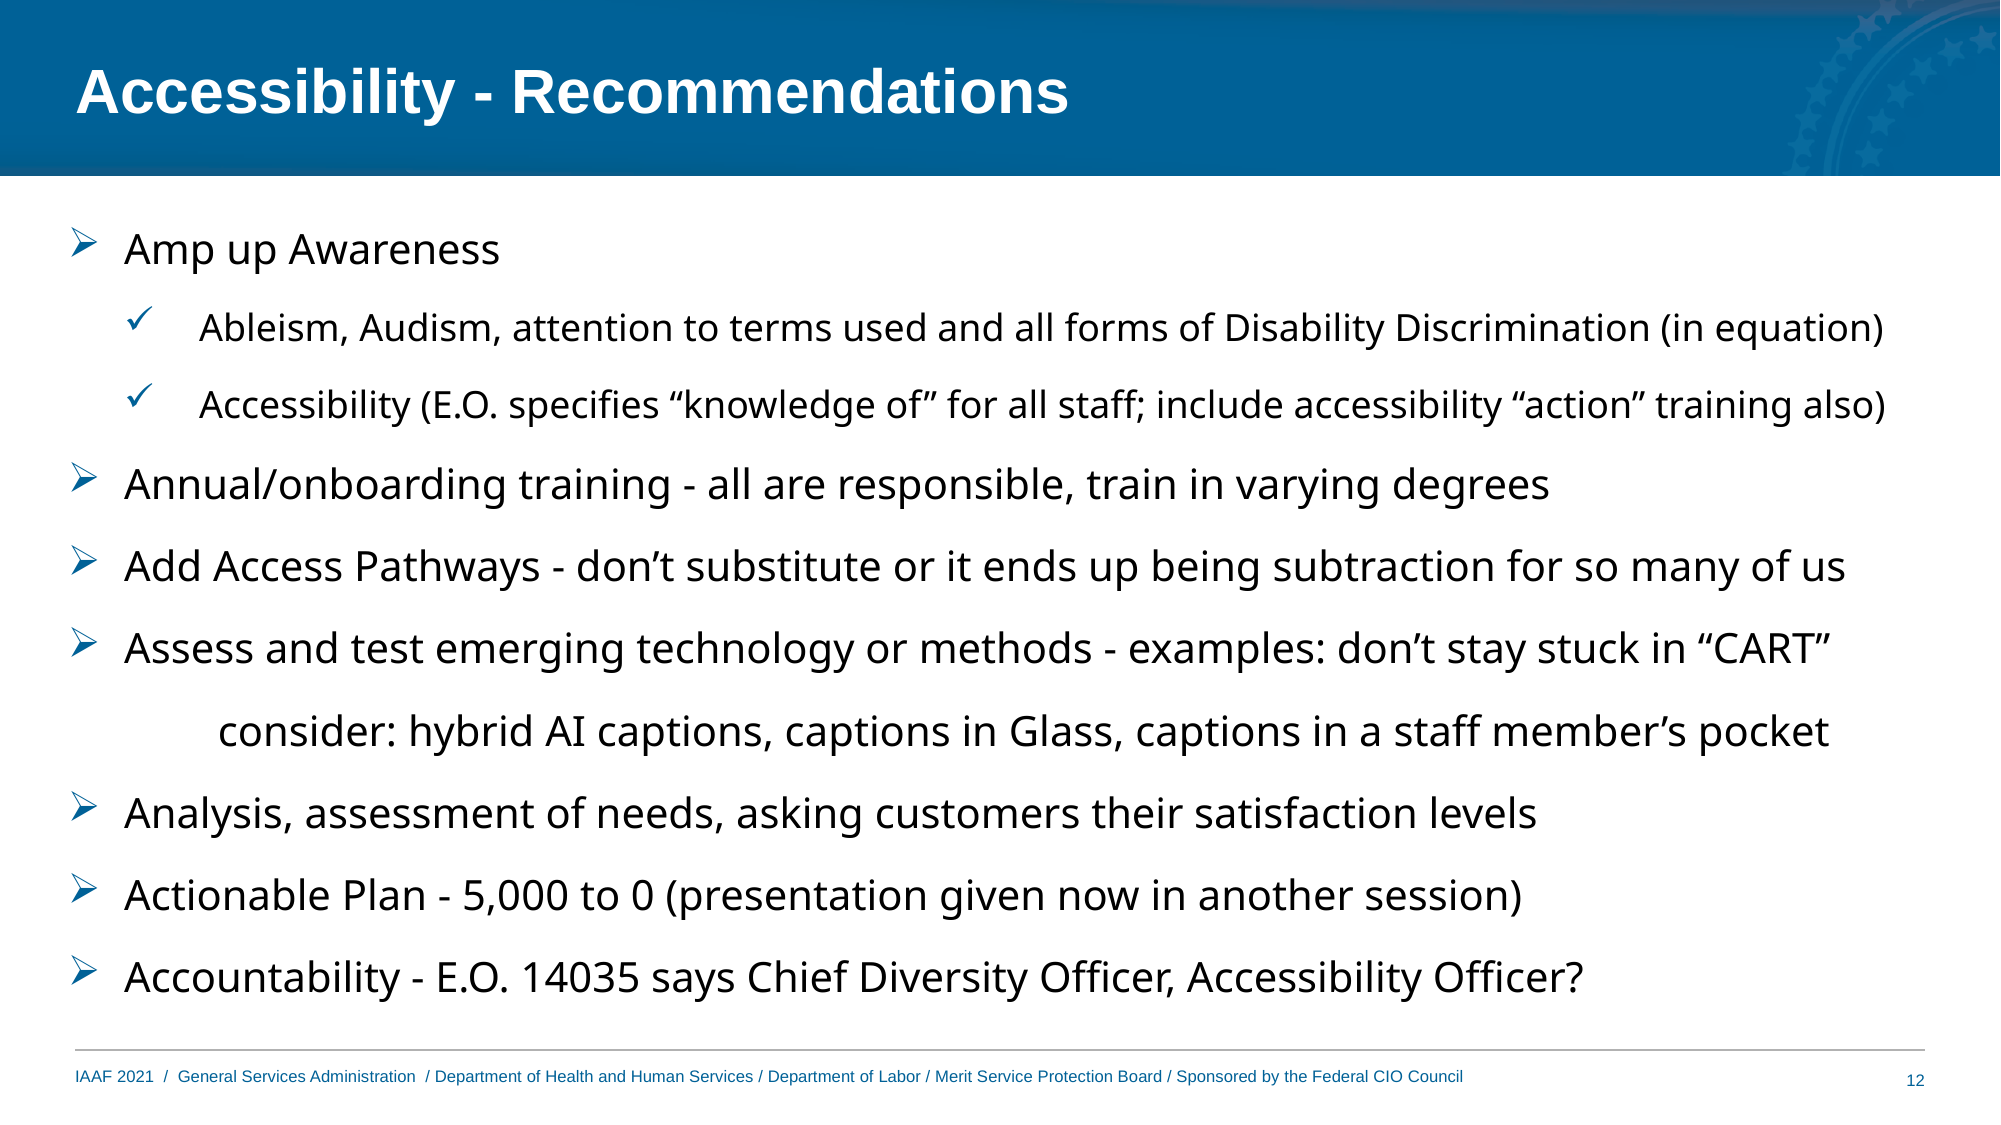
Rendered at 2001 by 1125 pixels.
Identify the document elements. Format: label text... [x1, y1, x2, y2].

list Amp up Awareness Ableism, Audism, attention to terms used and all forms of Disability Discrimination (in equation) Accessibility (E.O. specifies “knowledge of” for all staff; include accessibility “action” training also) Annual/onboarding training - all are responsible, train in varying degrees Add Access Pathways - don’t substitute or it ends up being subtraction for so many of us Assess and test emerging technology or methods - examples: don’t stay stuck in “CART” consider: hybrid AI captions, captions in Glass, captions in a staff member’s pocket Analysis, assessment of needs, asking customers their satisfaction levels Actionable Plan - 5,000 to 0 (presentation given now in another session) Accountability - E.O. 14035 says Chief Diversity Officer, Accessibility Officer? [52, 210, 1903, 1050]
picture [0, 168, 666, 176]
title Accessibility - Recommendations [75, 52, 1800, 128]
picture [0, 0, 2000, 176]
slide_number 12 [1880, 1065, 1925, 1095]
